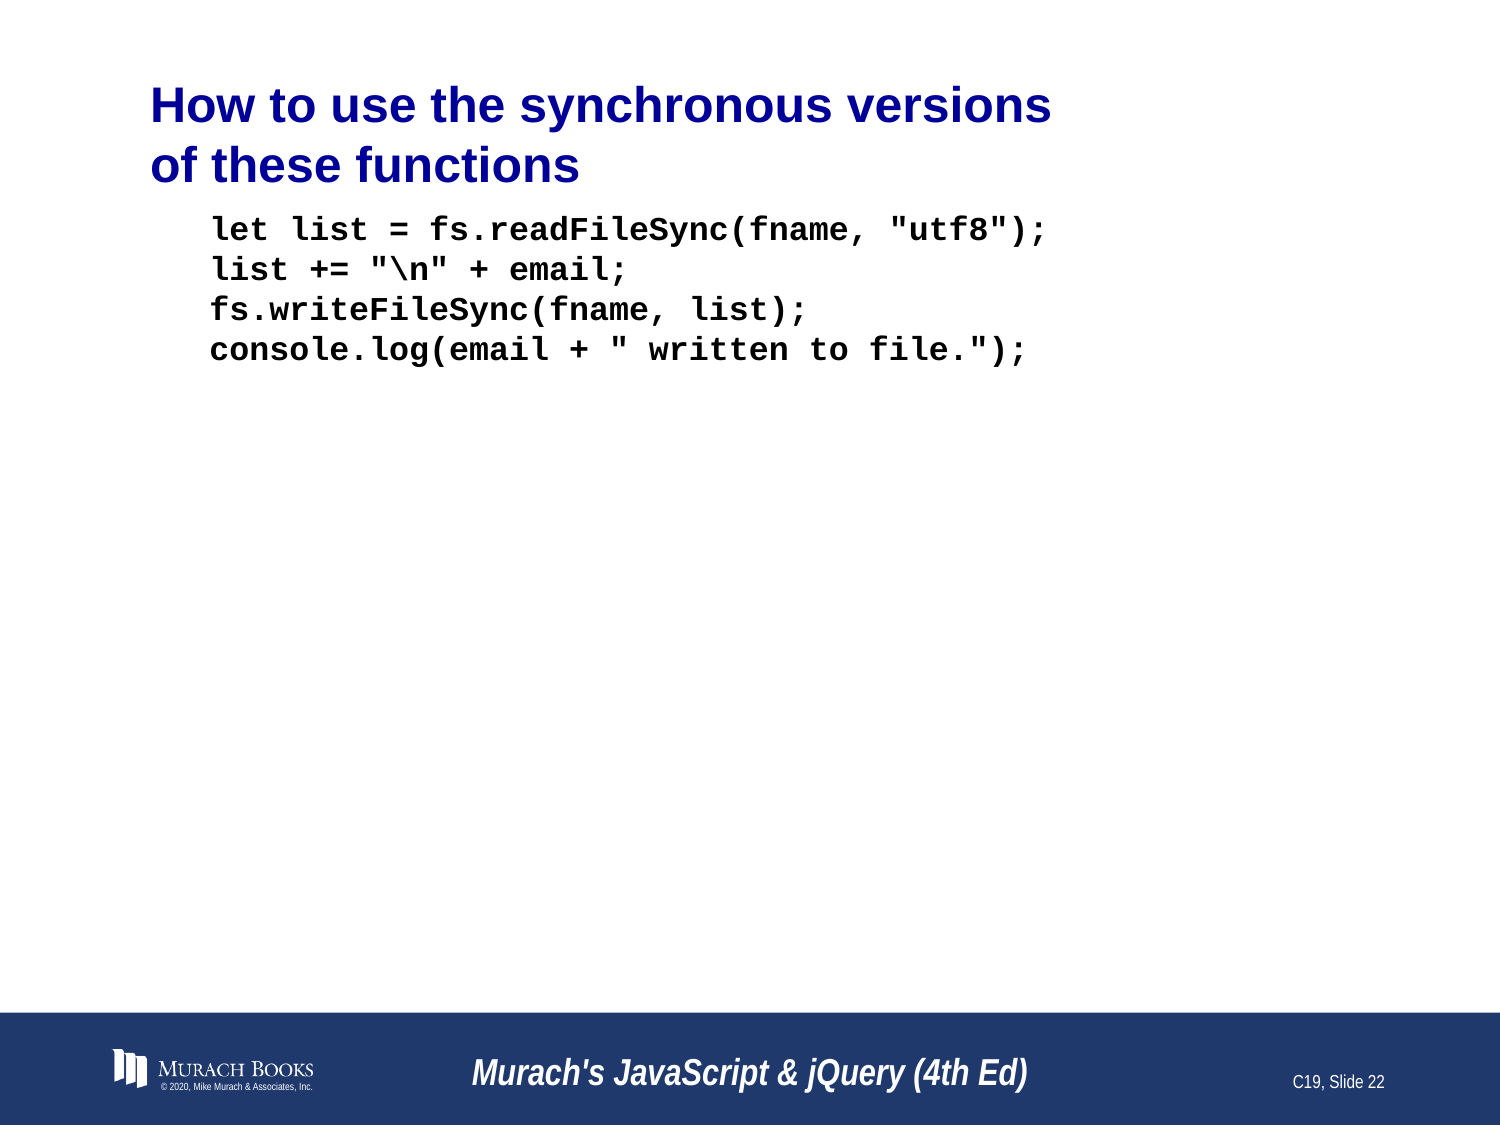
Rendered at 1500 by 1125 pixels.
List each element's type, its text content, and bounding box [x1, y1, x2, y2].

slide_number Murach's JavaScript & jQuery (4th Ed) [463, 1025, 1050, 1100]
title How to use the synchronous versions of these functions [150, 72, 1350, 194]
slide_number C19, Slide 22 [1087, 1025, 1400, 1100]
list let list = fs.readFileSync(fname, "utf8"); list += "\n" + email; fs.writeFileSync(fname, list); console.log(email + " written to file."); [137, 200, 1350, 1000]
footer © 2020, Mike Murach & Associates, Inc. [12, 1025, 463, 1100]
